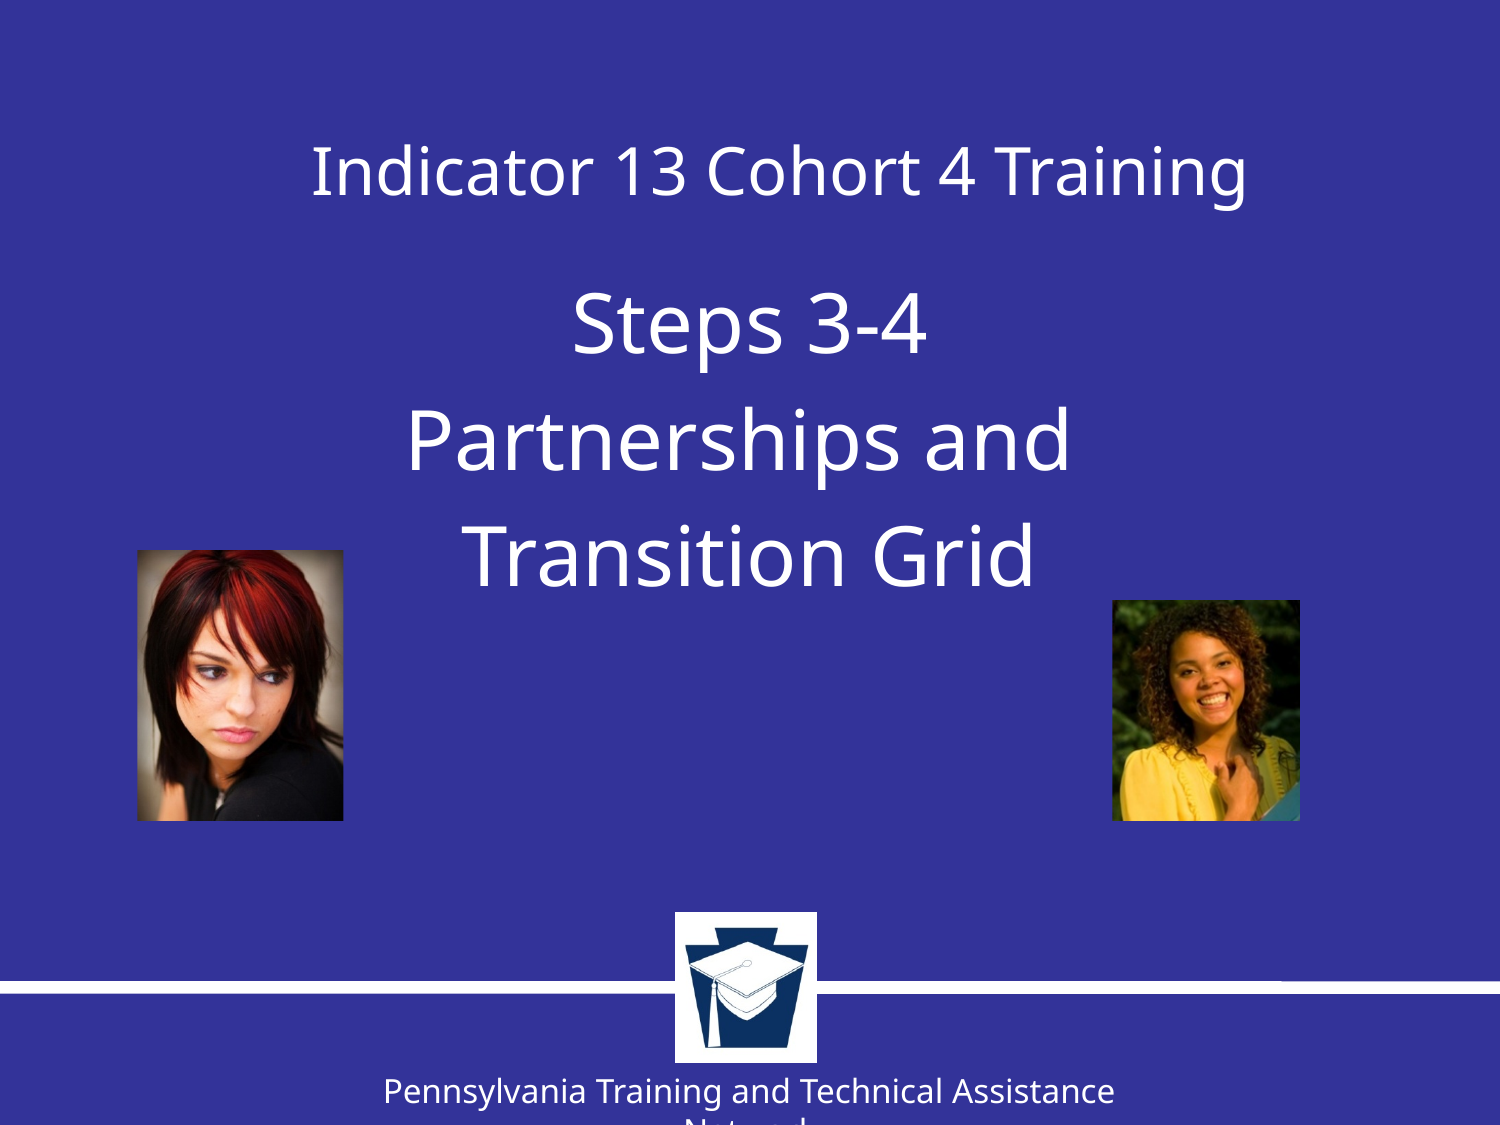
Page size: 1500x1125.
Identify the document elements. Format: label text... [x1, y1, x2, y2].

picture [137, 549, 344, 821]
subtitle Steps 3-4 Partnerships and Transition Grid [150, 262, 1350, 763]
picture [675, 912, 817, 1063]
picture [1112, 600, 1301, 821]
title Indicator 13 Cohort 4 Training [62, 87, 1500, 250]
